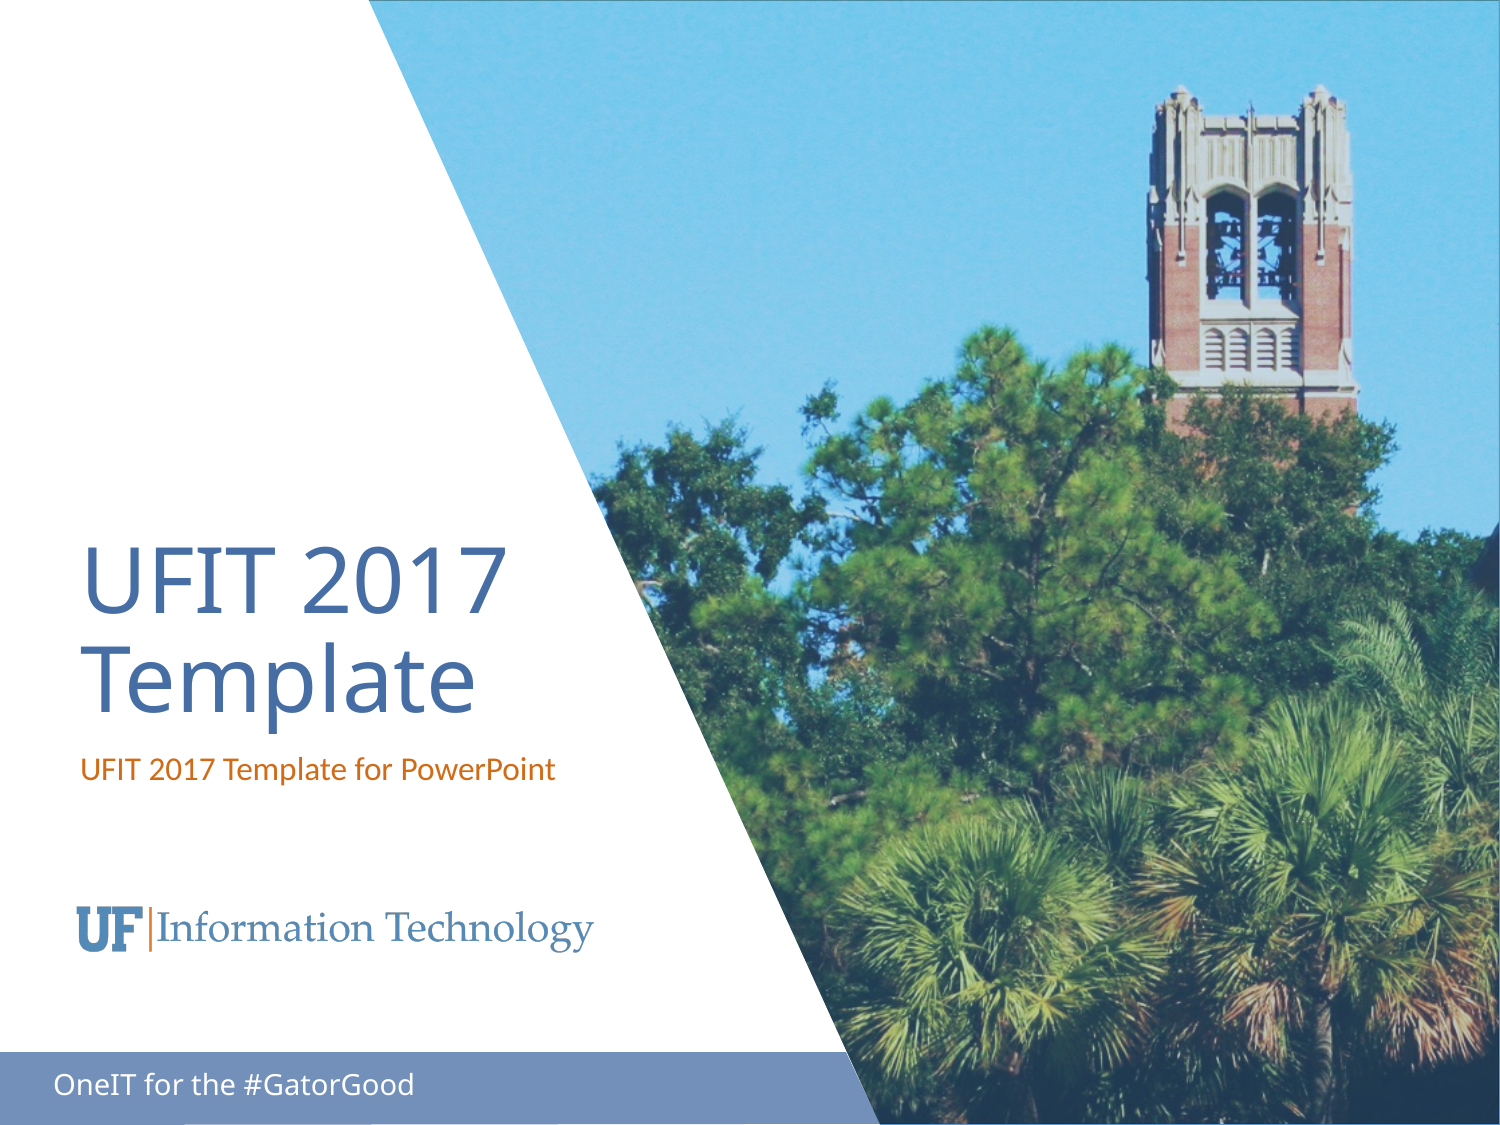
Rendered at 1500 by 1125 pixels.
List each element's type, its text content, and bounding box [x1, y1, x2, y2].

subtitle UFIT 2017 Template for PowerPoint [64, 744, 597, 894]
title UFIT 2017 Template [64, 348, 597, 740]
picture [369, 0, 1499, 1124]
